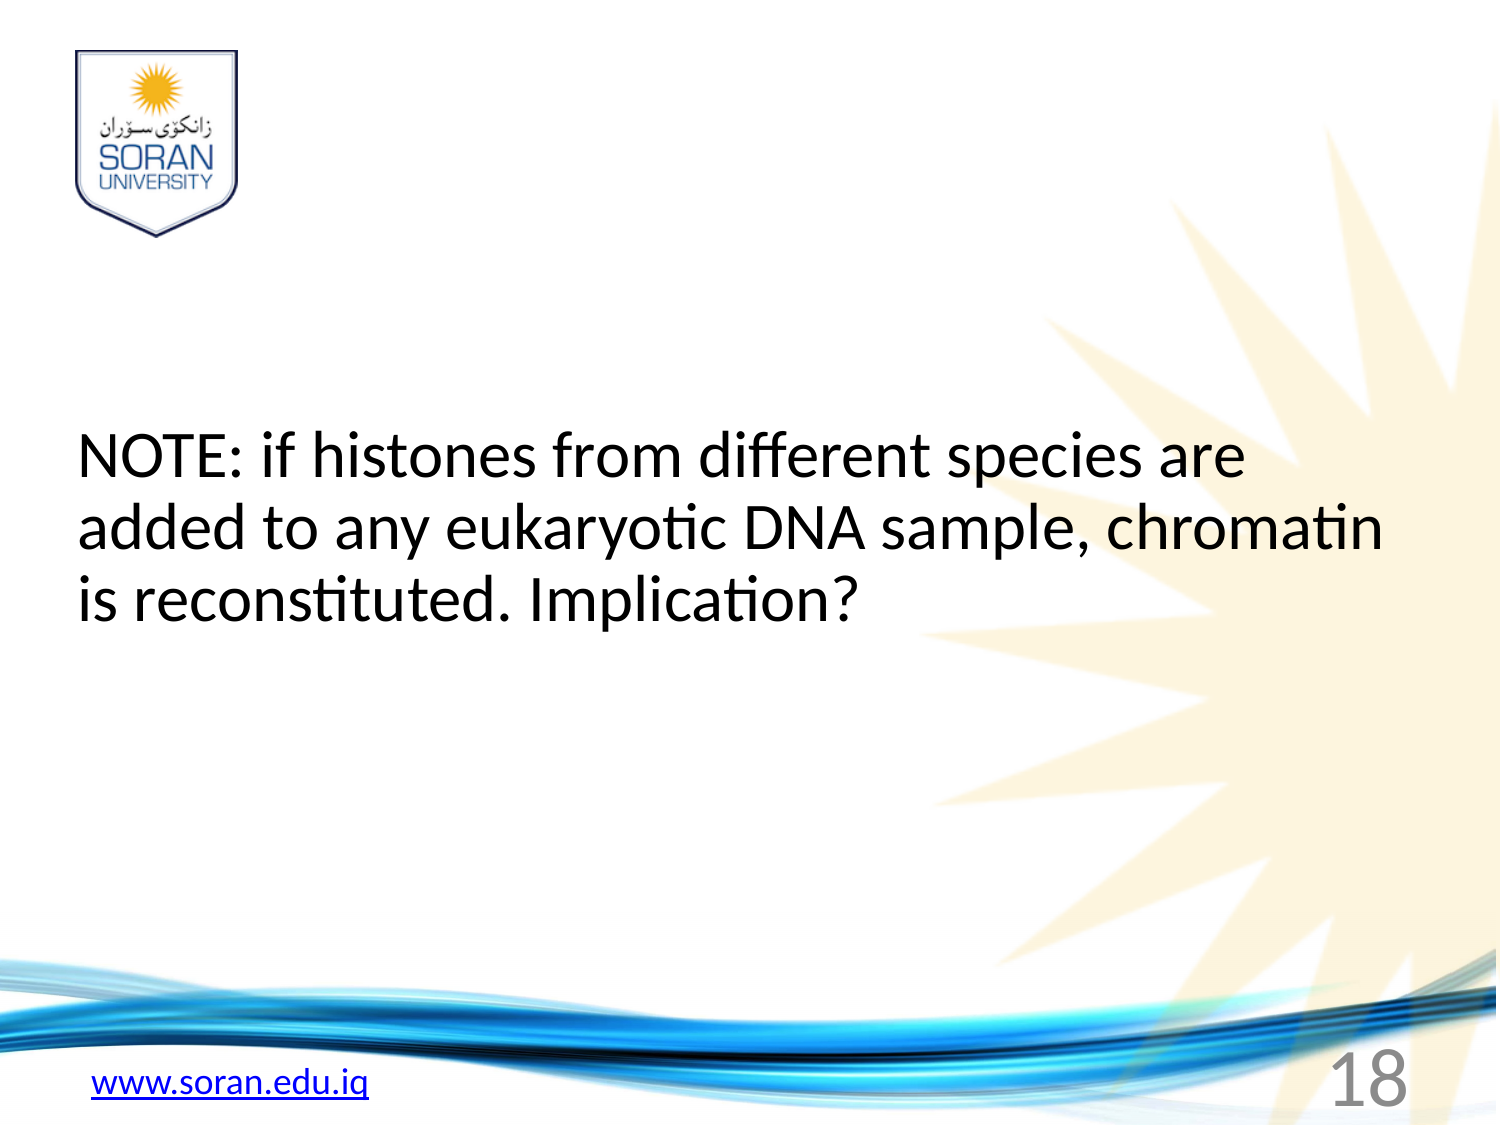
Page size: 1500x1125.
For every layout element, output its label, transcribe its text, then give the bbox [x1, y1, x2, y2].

slide_number 18 [1074, 1042, 1425, 1103]
list NOTE: if histones from different species are added to any eukaryotic DNA sample, chromatin is reconstituted. Implication? [62, 412, 1413, 675]
picture [0, 99, 1500, 1125]
picture [75, 50, 238, 238]
